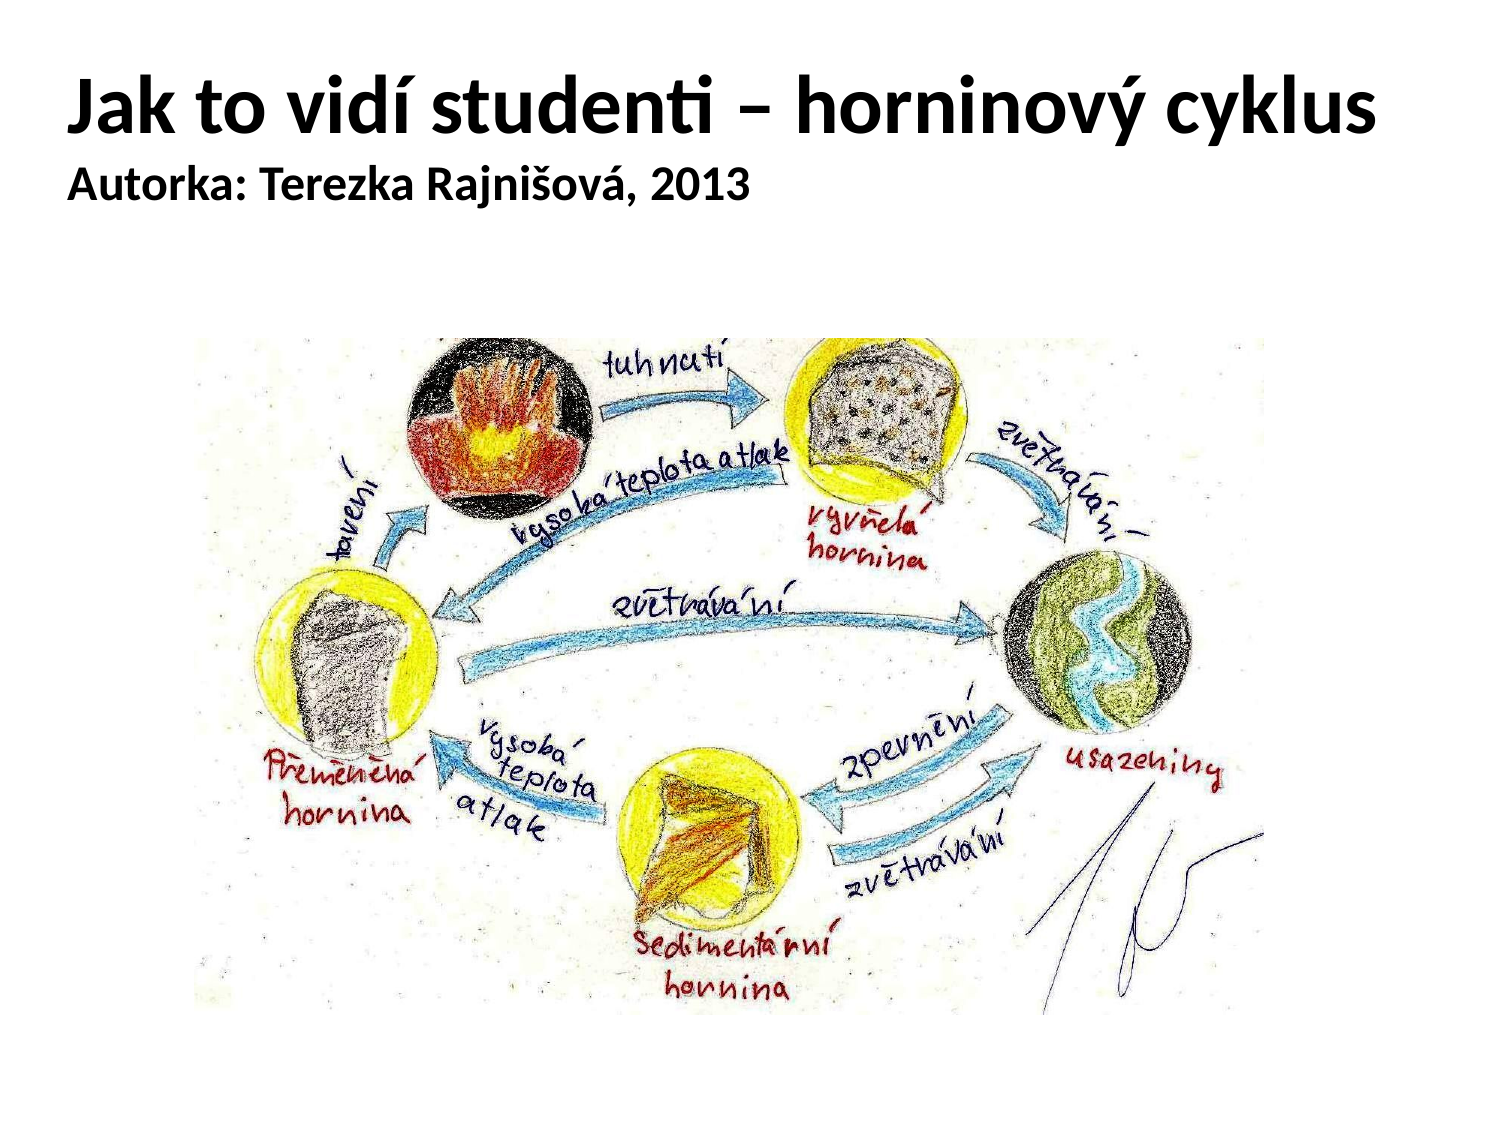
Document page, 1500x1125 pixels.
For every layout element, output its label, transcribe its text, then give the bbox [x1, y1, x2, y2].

picture [194, 337, 1264, 1015]
text_box Jak to vidí studenti – horninový cyklus Autorka: Terezka Rajnišová, 2013 [53, 42, 1500, 218]
